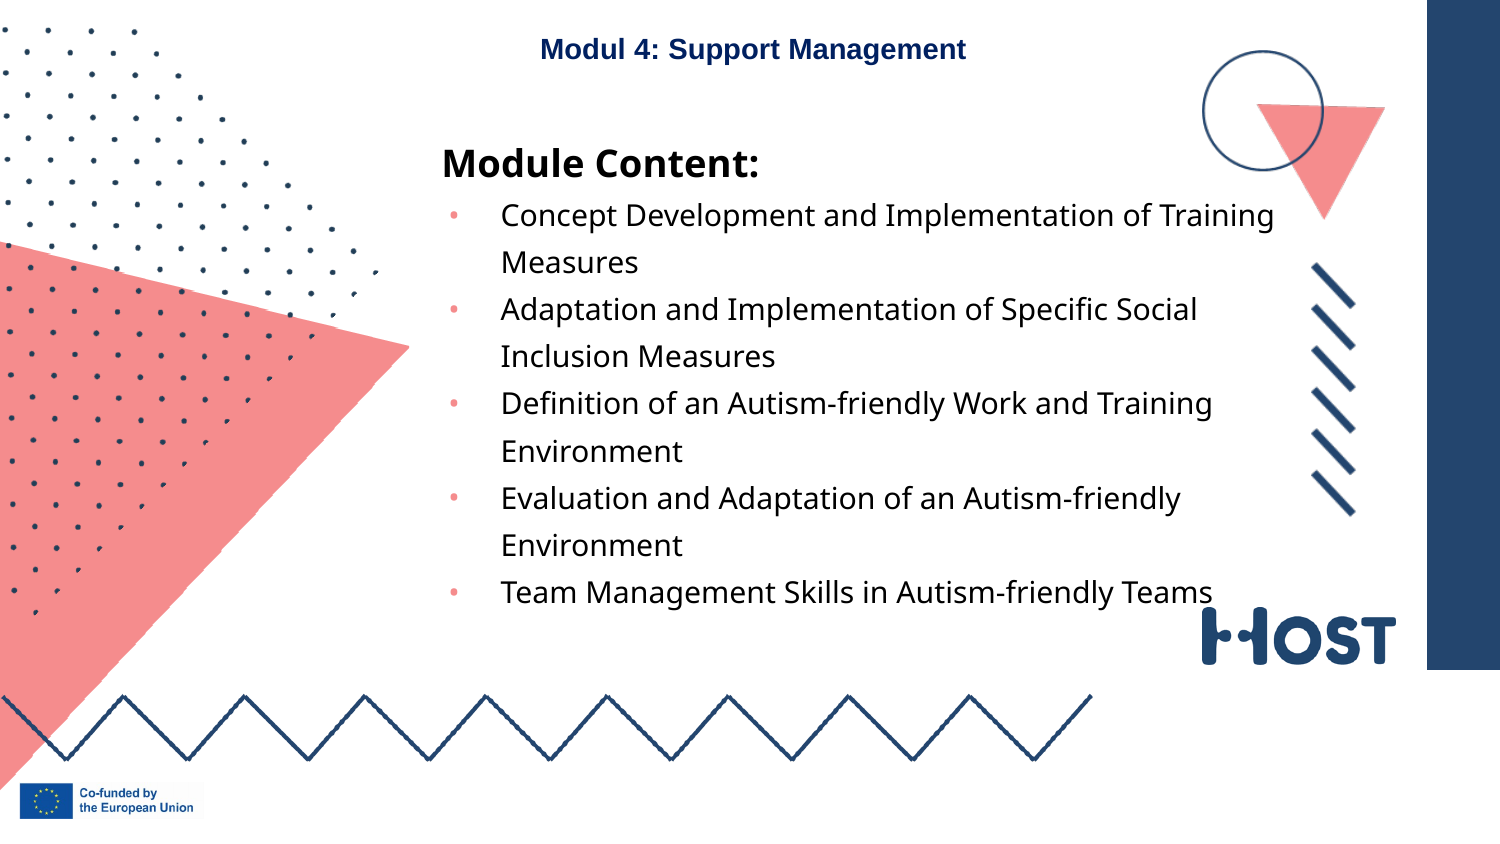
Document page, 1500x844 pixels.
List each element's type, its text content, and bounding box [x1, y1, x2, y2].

picture [1202, 50, 1385, 220]
picture [1323, 261, 1357, 519]
picture [1427, 0, 1500, 670]
picture [0, 23, 1093, 844]
text_box Modul 4: Support Management [525, 10, 1208, 73]
picture [1202, 607, 1396, 665]
list Module Content: Concept Development and Implementation of Training Measures Adaptation and Implementation of Specific Social Inclusion Measures Definition of an Autism-friendly Work and Training Environment Evaluation and Adaptation of an Autism-friendly Environment Team Management Skills in Autism-friendly Teams [410, 110, 1323, 663]
